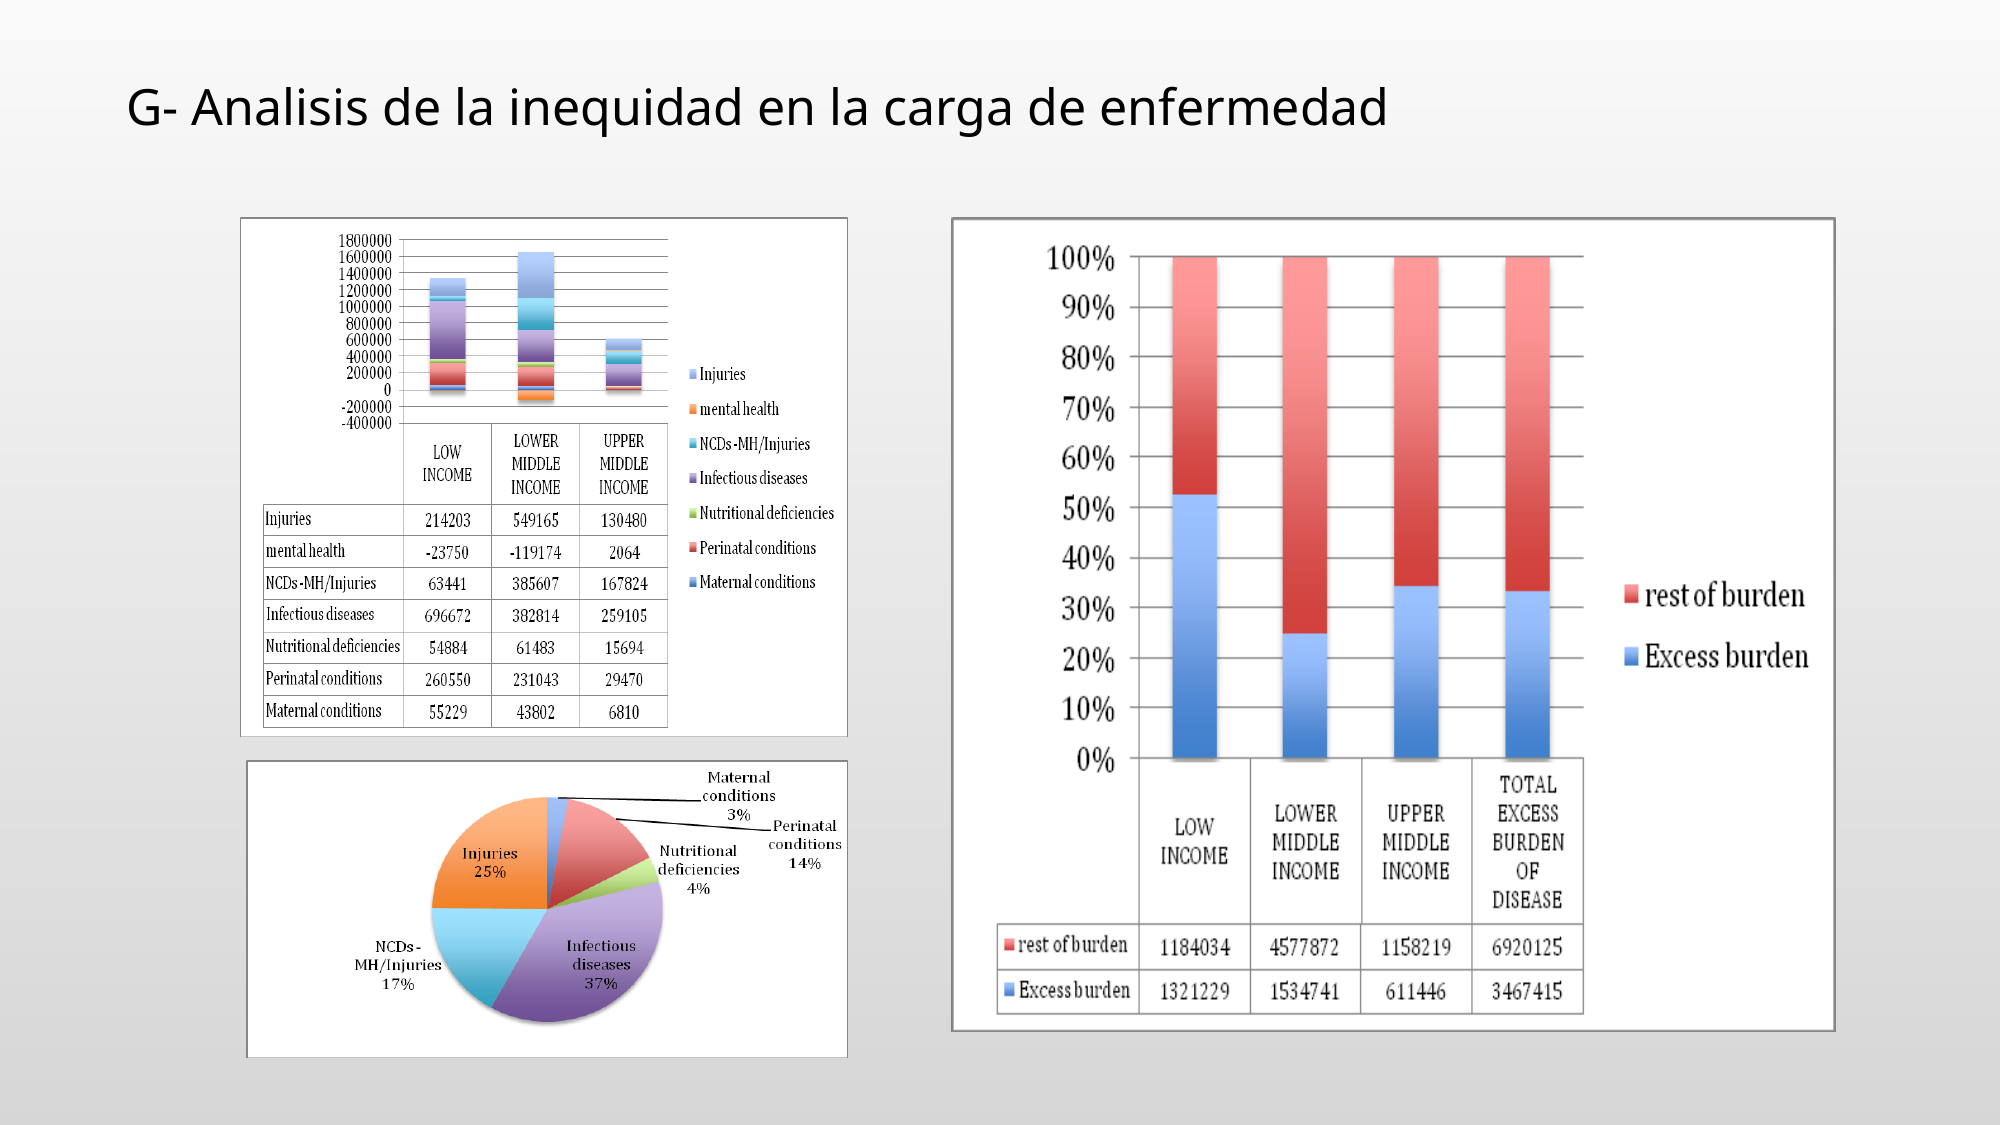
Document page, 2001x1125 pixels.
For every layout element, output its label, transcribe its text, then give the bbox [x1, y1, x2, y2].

picture [244, 760, 848, 1058]
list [950, 217, 1836, 1033]
title G- Analisis de la inequidad en la carga de enfermedad [110, 0, 1836, 218]
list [239, 217, 848, 737]
